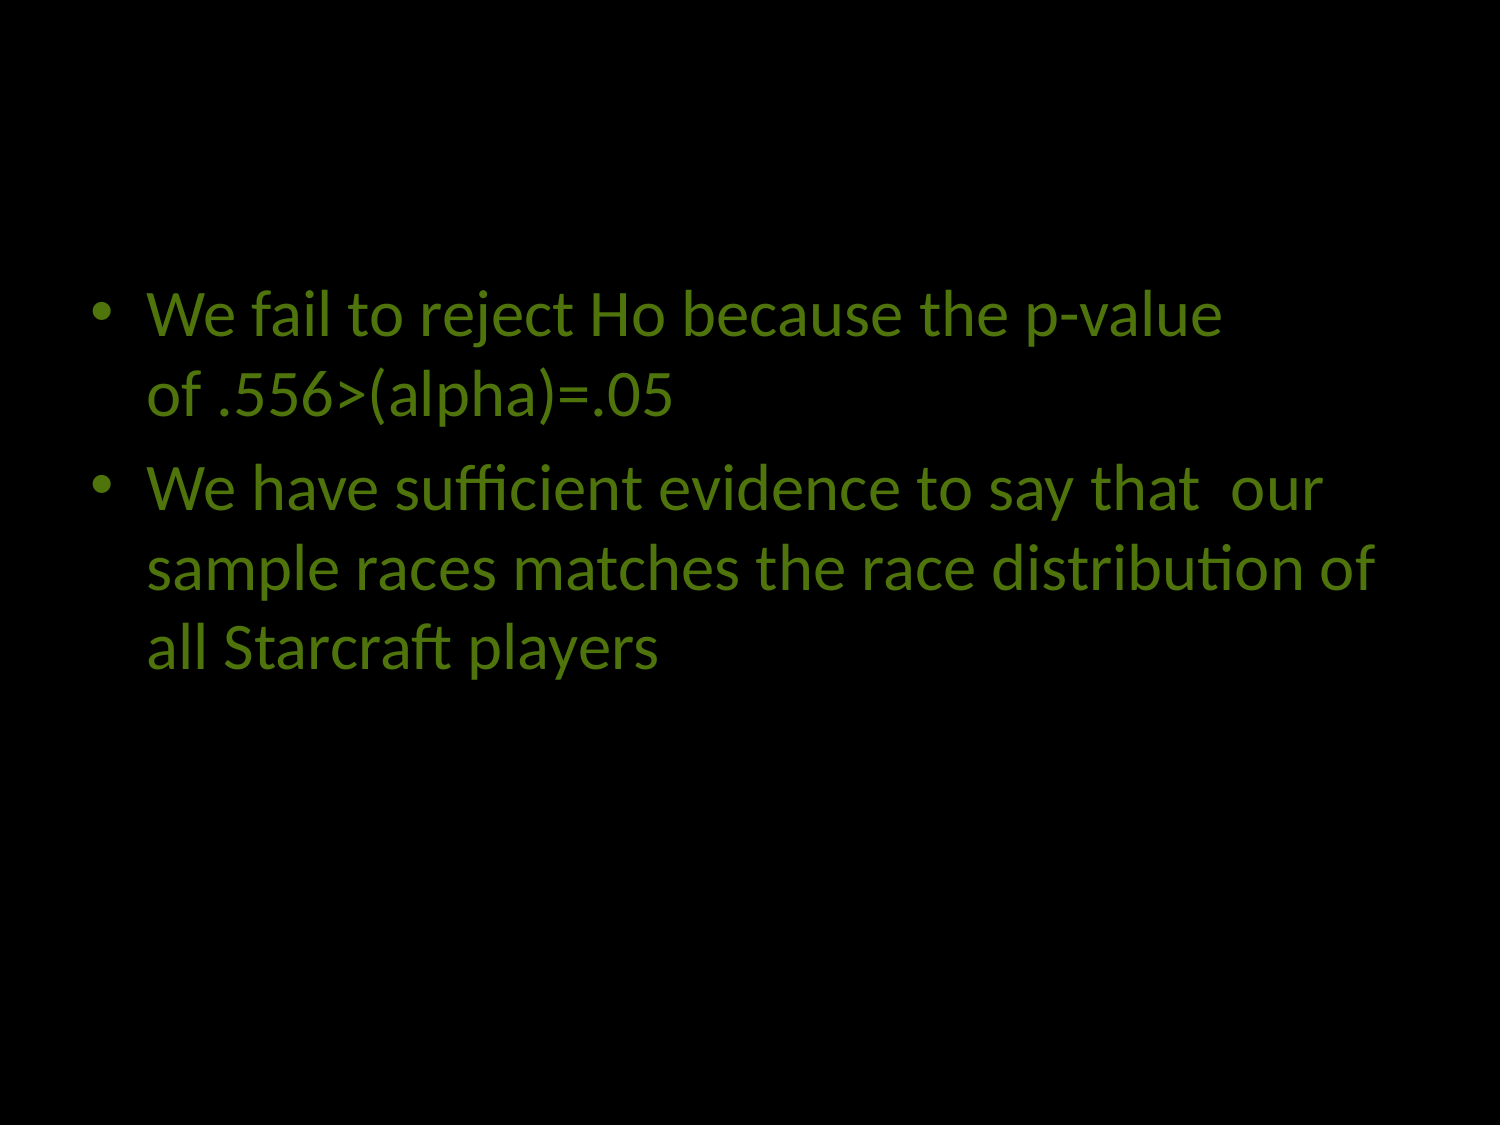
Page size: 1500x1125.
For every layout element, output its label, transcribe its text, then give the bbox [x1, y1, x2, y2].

list We fail to reject Ho because the p-value of .556>(alpha)=.05 We have sufficient evidence to say that our sample races matches the race distribution of all Starcraft players [74, 262, 1426, 1006]
